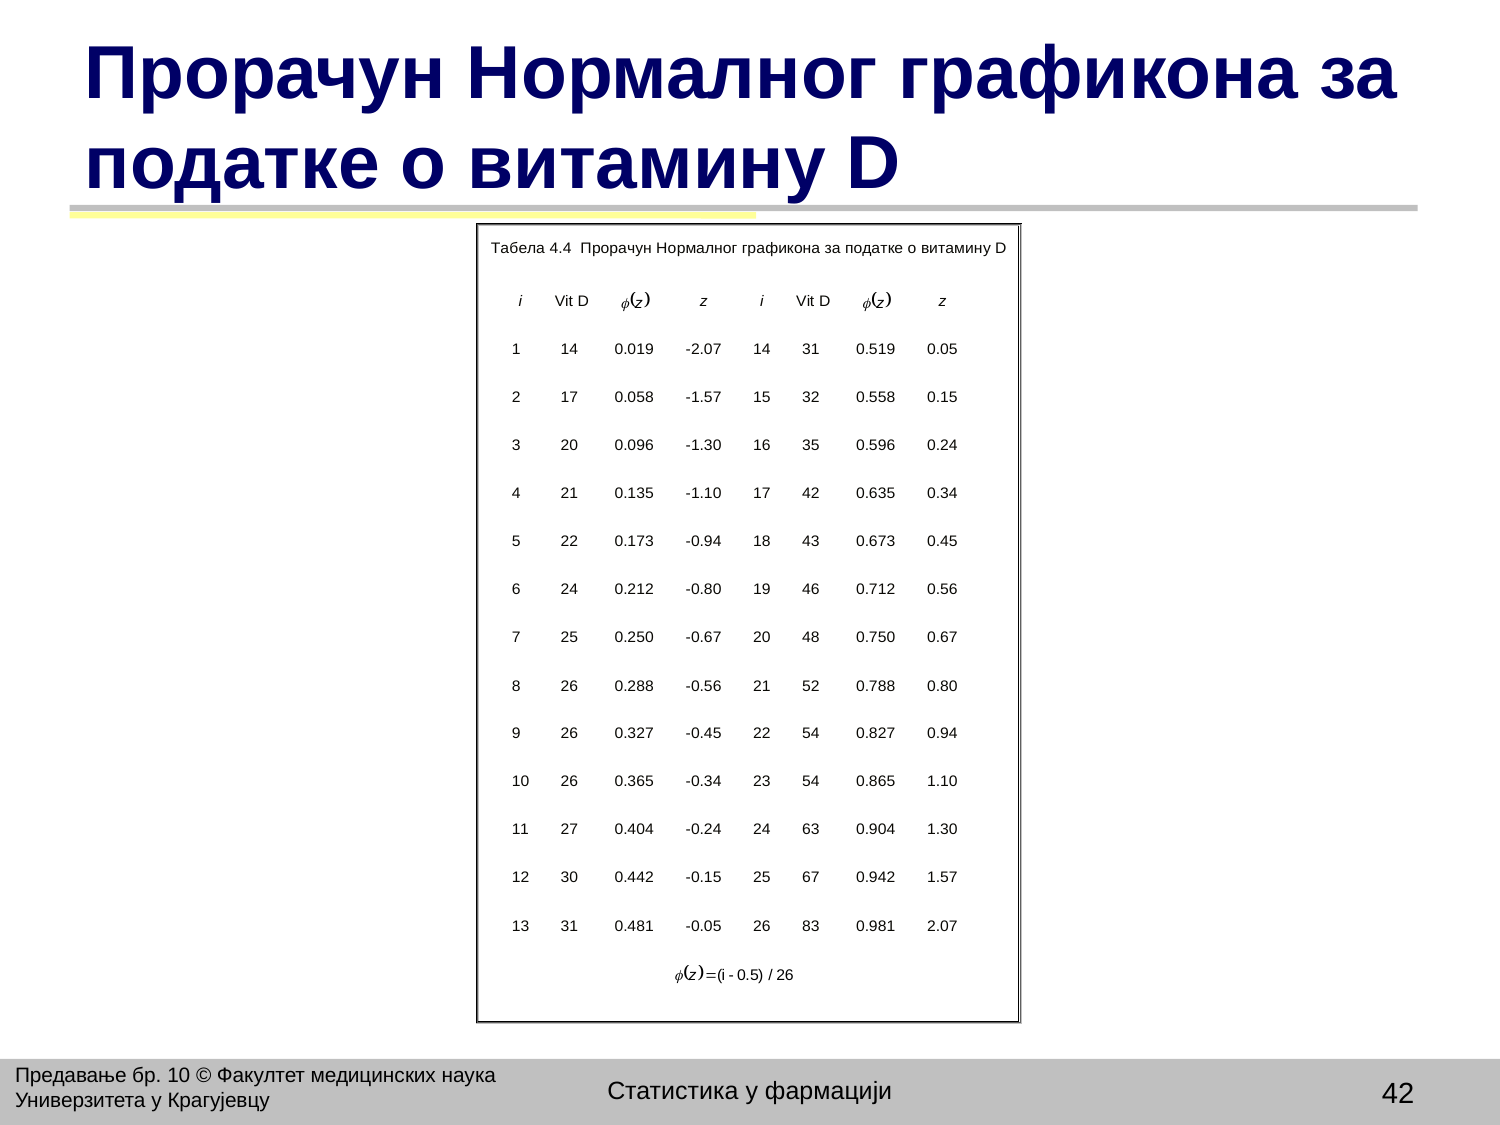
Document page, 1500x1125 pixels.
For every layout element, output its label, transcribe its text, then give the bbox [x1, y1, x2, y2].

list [369, 222, 1128, 1052]
slide_number Предавање бр. 10 © Факултет медицинских наука Универзитета у Крагујевцу [0, 1053, 622, 1108]
slide_number 42 [1079, 1066, 1430, 1125]
title Прорачун Нормалног графикона за податке о витамину D [69, 19, 1426, 208]
footer Статистика у фармацији [512, 1066, 988, 1125]
